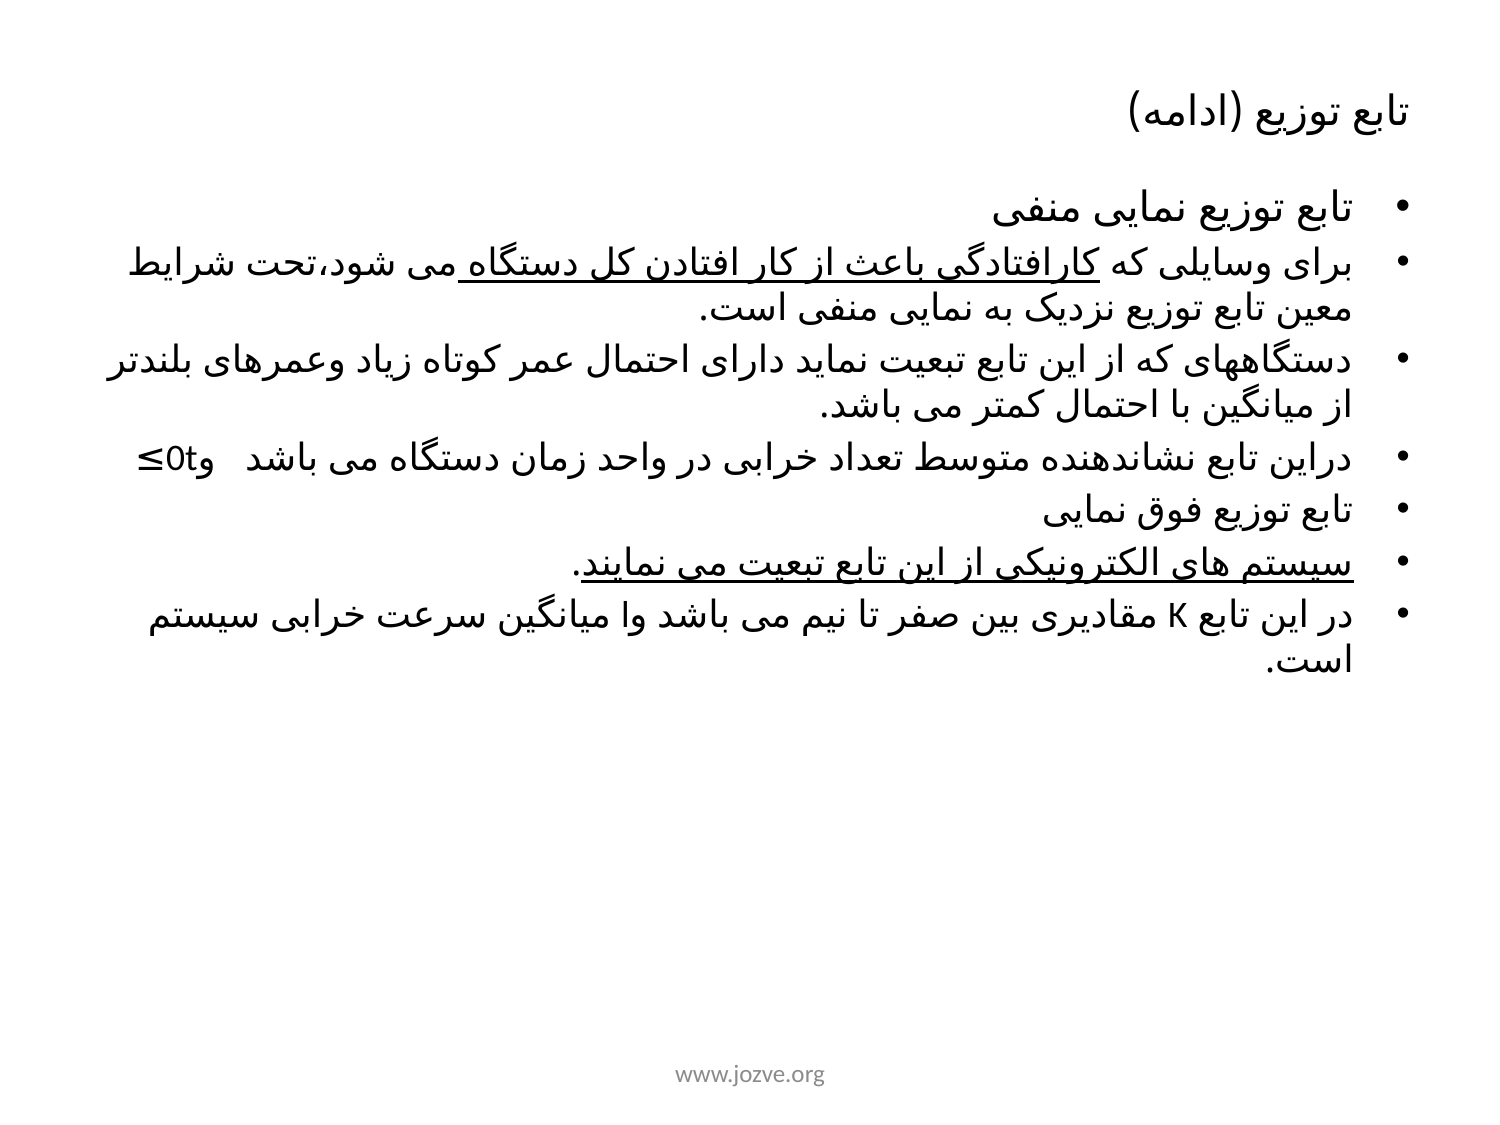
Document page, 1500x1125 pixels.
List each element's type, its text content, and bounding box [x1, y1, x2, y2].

footer www.jozve.org [512, 1042, 988, 1103]
title تابع توزیع (ادامه) [75, 45, 1425, 173]
